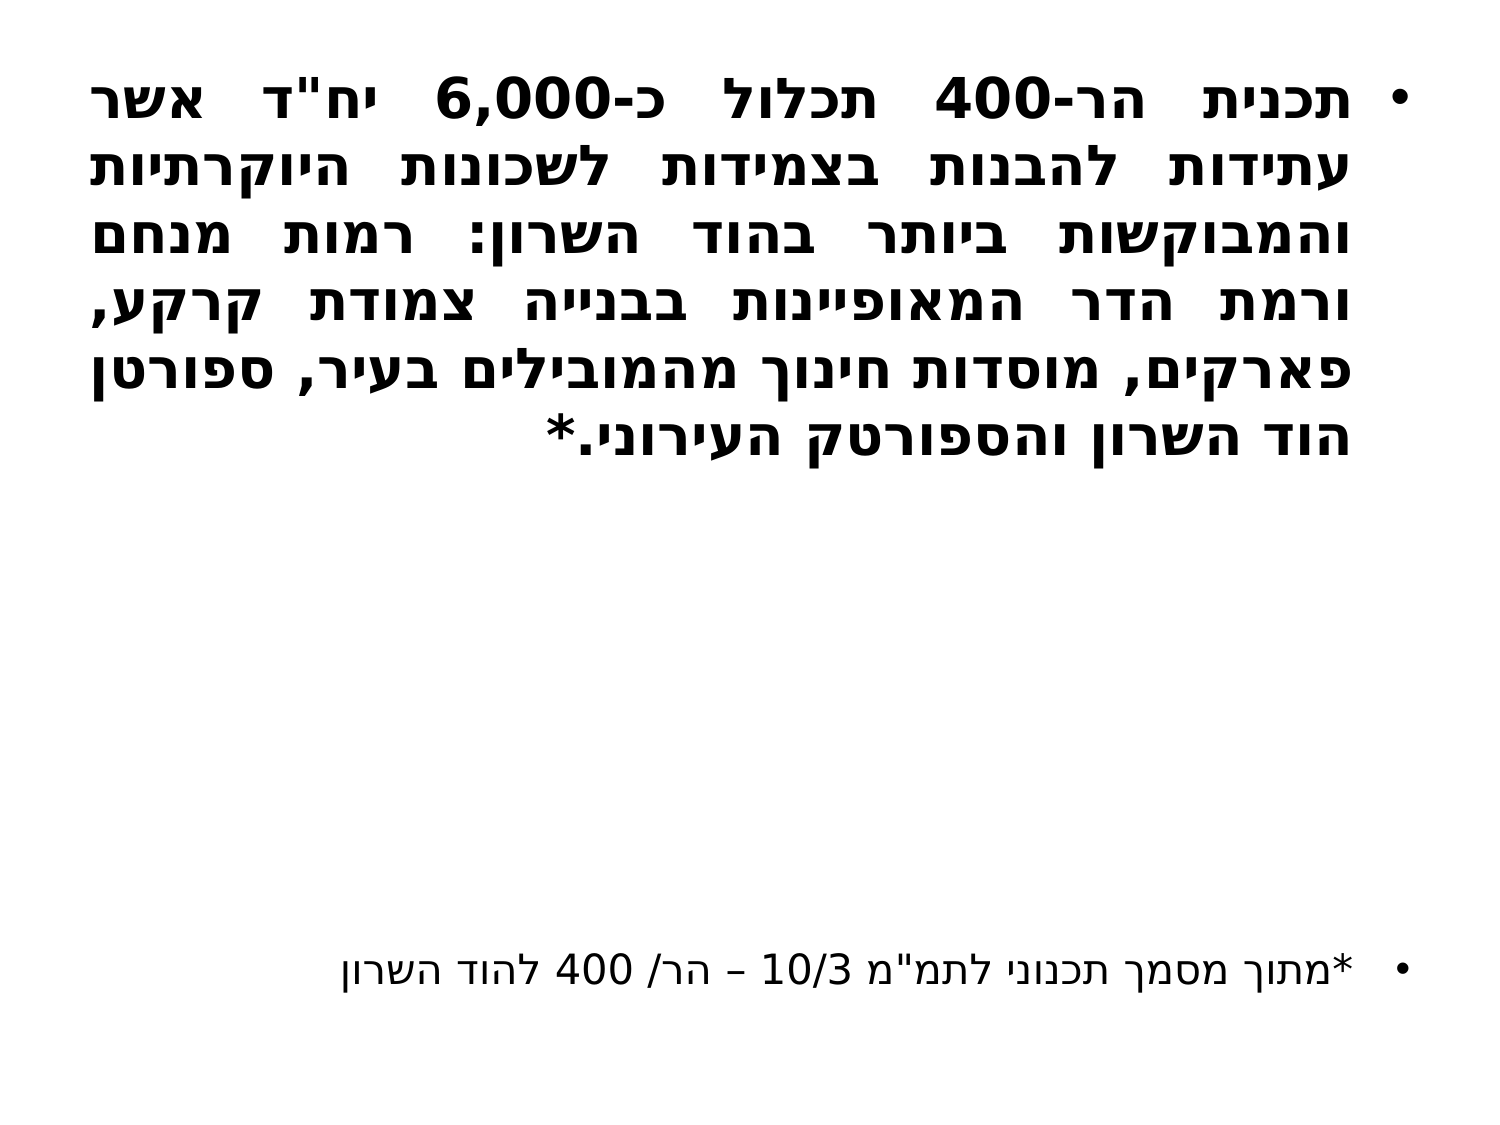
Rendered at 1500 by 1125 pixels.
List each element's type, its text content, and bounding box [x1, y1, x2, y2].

list תכנית הר-400 תכלול כ-6,000 יח"ד אשר עתידות להבנות בצמידות לשכונות היוקרתיות והמבוקשות ביותר בהוד השרון: רמות מנחם ורמת הדר המאופיינות בבנייה צמודת קרקע, פארקים, מוסדות חינוך מהמובילים בעיר, ספורטן הוד השרון והספורטק העירוני.* *מתוך מסמך תכנוני לתמ"מ 10/3 – הר/ 400 להוד השרון [75, 54, 1425, 1005]
